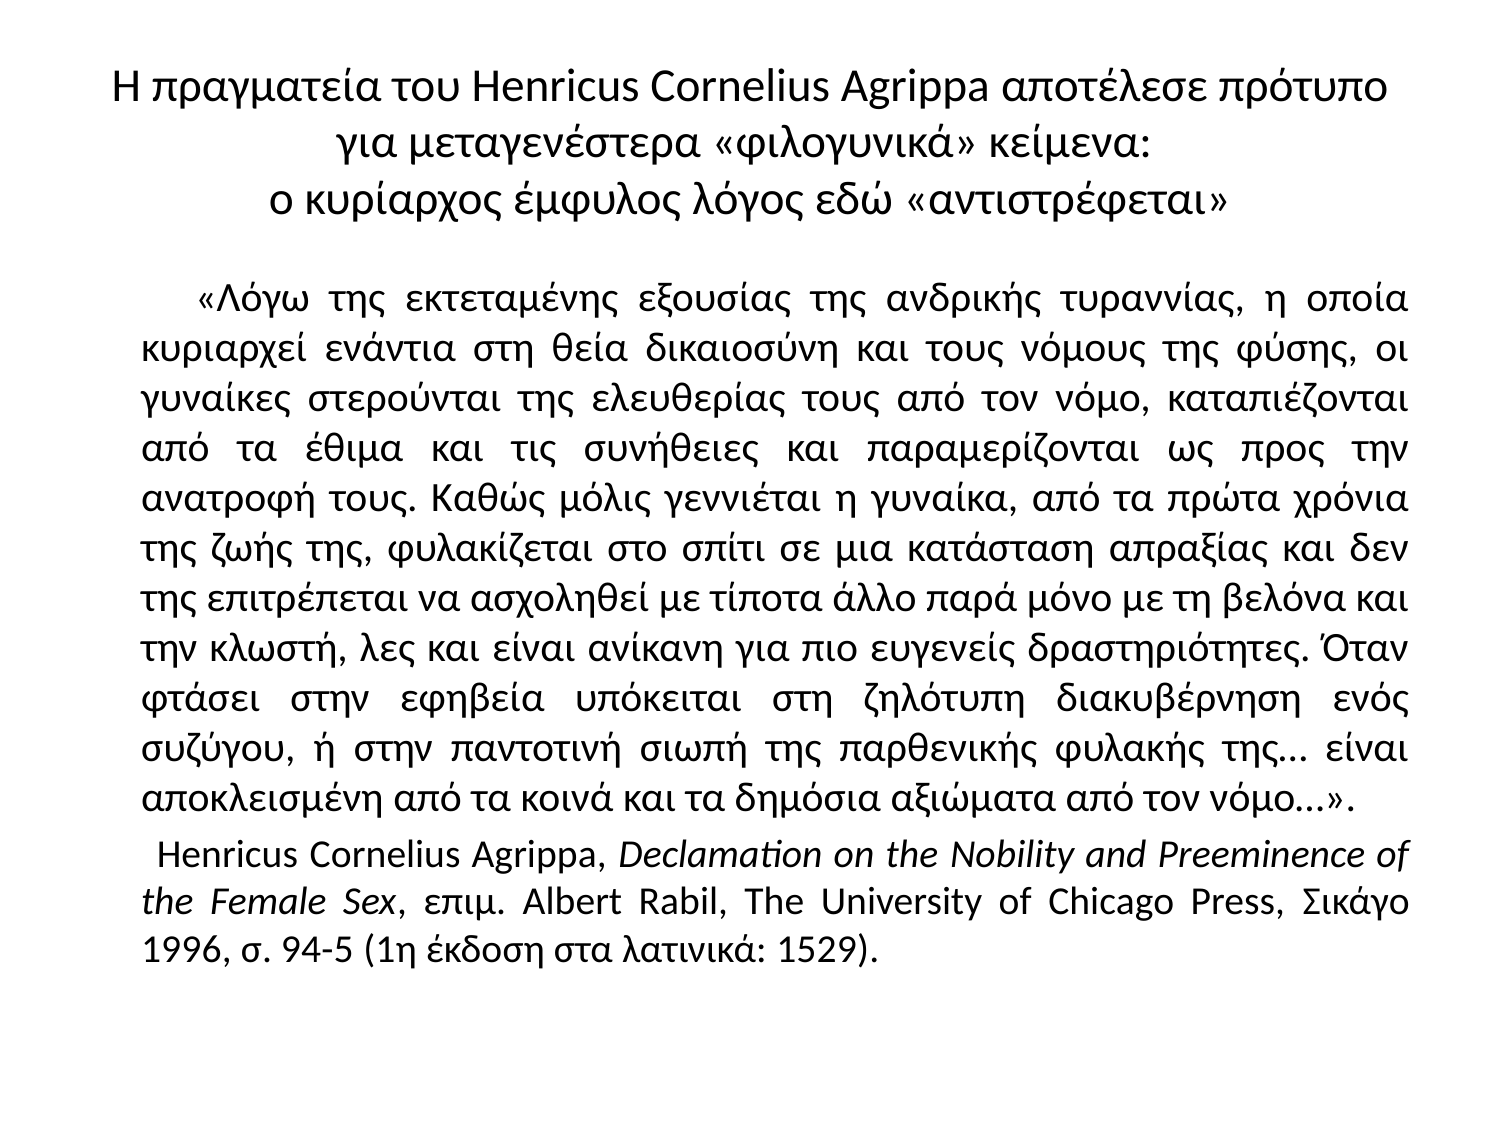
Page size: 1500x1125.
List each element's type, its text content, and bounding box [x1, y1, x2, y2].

list «Λόγω της εκτεταμένης εξουσίας της ανδρικής τυραννίας, η οποία κυριαρχεί ενάντια στη θεία δικαιοσύνη και τους νόμους της φύσης, οι γυναίκες στερούνται της ελευθερίας τους από τον νόμο, καταπιέζονται από τα έθιμα και τις συνήθειες και παραμερίζονται ως προς την ανατροφή τους. Καθώς μόλις γεννιέται η γυναίκα, από τα πρώτα χρόνια της ζωής της, φυλακίζεται στο σπίτι σε μια κατάσταση απραξίας και δεν της επιτρέπεται να ασχοληθεί με τίποτα άλλο παρά μόνο με τη βελόνα και την κλωστή, λες και είναι ανίκανη για πιο ευγενείς δραστηριότητες. Όταν φτάσει στην εφηβεία υπόκειται στη ζηλότυπη διακυβέρνηση ενός συζύγου, ή στην παντοτινή σιωπή της παρθενικής φυλακής της… είναι αποκλεισμένη από τα κοινά και τα δημόσια αξιώματα από τον νόμο…». Henricus Cornelius Agrippa, Declamation on the Nobility and Preeminence of the Female Sex, επιμ. Albert Rabil, The University of Chicago Press, Σικάγο 1996, σ. 94-5 (1η έκδοση στα λατινικά: 1529). [75, 262, 1425, 1005]
title Η πραγματεία του Henricus Cornelius Agrippa αποτέλεσε πρότυπο για μεταγενέστερα «φιλογυνικά» κείμενα: ο κυρίαρχος έμφυλος λόγος εδώ «αντιστρέφεται» [75, 45, 1425, 233]
